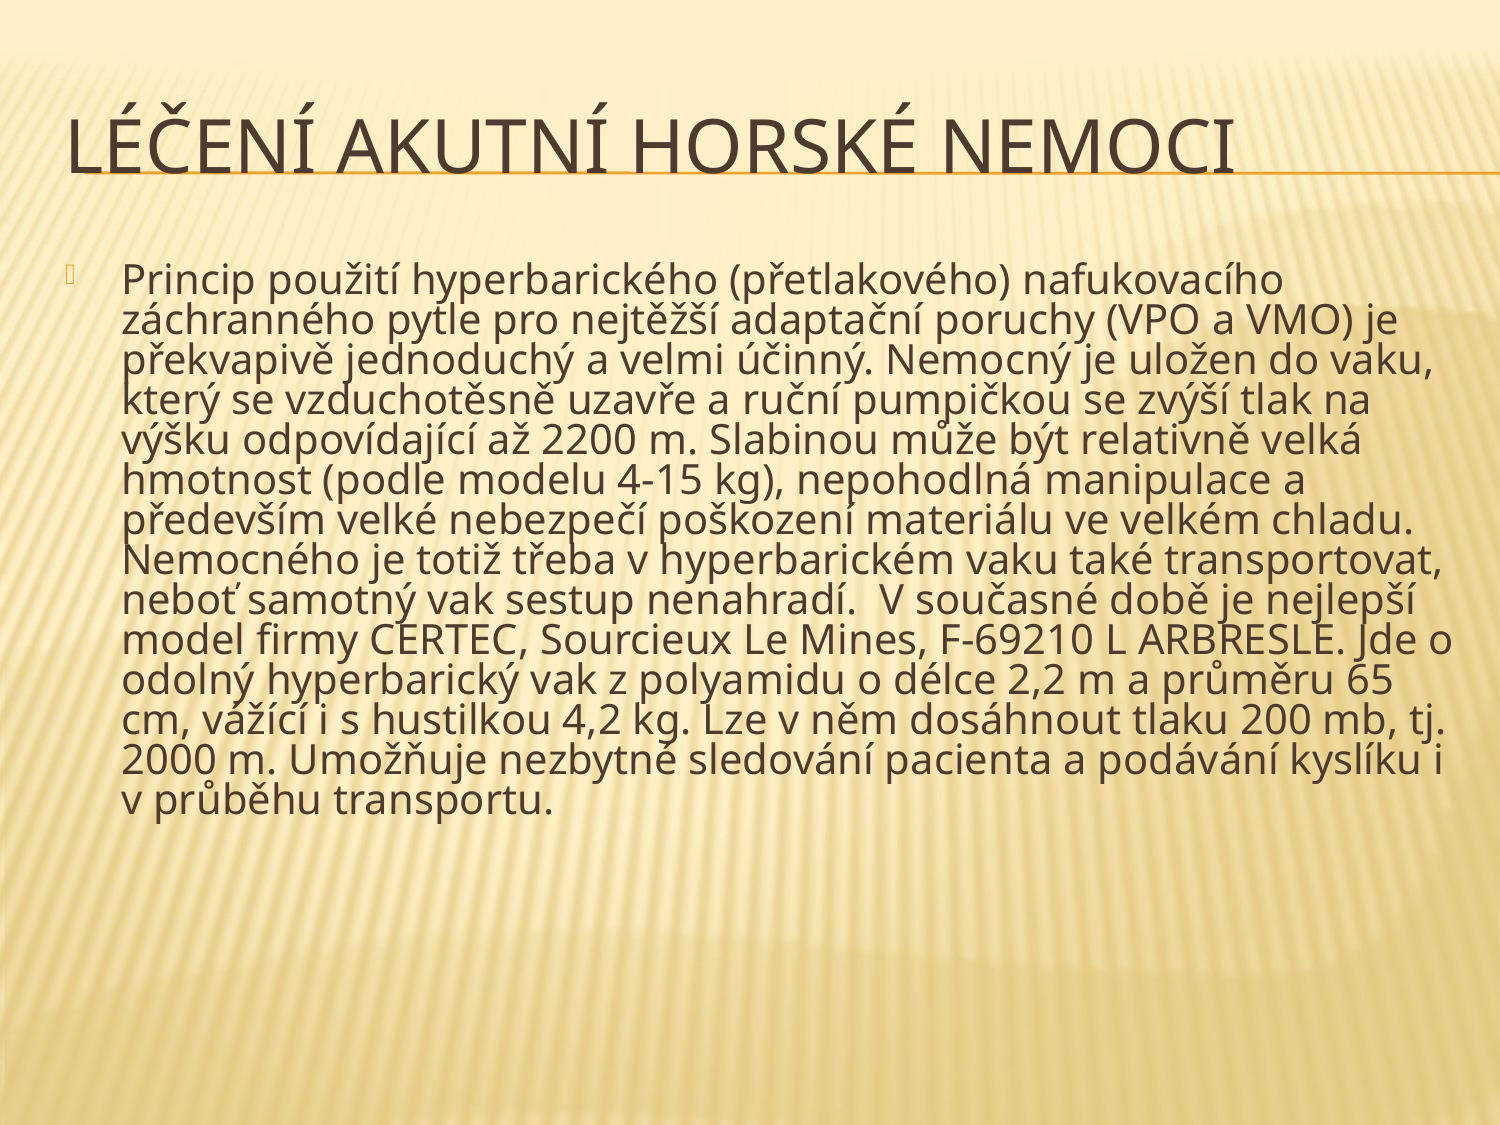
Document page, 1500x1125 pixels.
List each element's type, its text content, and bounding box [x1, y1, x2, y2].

list Princip použití hyperbarického (přetlakového) nafukovacího záchranného pytle pro nejtěžší adaptační poruchy (VPO a VMO) je překvapivě jednoduchý a velmi účinný. Nemocný je uložen do vaku, který se vzduchotěsně uzavře a ruční pumpičkou se zvýší tlak na výšku odpovídající až 2200 m. Slabinou může být relativně velká hmotnost (podle modelu 4-15 kg), nepohodlná manipulace a především velké nebezpečí poškození materiálu ve velkém chladu. Nemocného je totiž třeba v hyperbarickém vaku také transportovat, neboť samotný vak sestup nenahradí. V současné době je nejlepší model firmy CERTEC, Sourcieux Le Mines, F-69210 L ARBRESLE. Jde o odolný hyperbarický vak z polyamidu o délce 2,2 m a průměru 65 cm, vážící i s hustilkou 4,2 kg. Lze v něm dosáhnout tlaku 200 mb, tj. 2000 m. Umožňuje nezbytné sledování pacienta a podávání kyslíku i v průběhu transportu. [50, 254, 1475, 998]
picture [0, 0, 1500, 1125]
title LÉČENÍ AKUTNÍ HORSKÉ NEMOCI [50, 75, 1475, 213]
